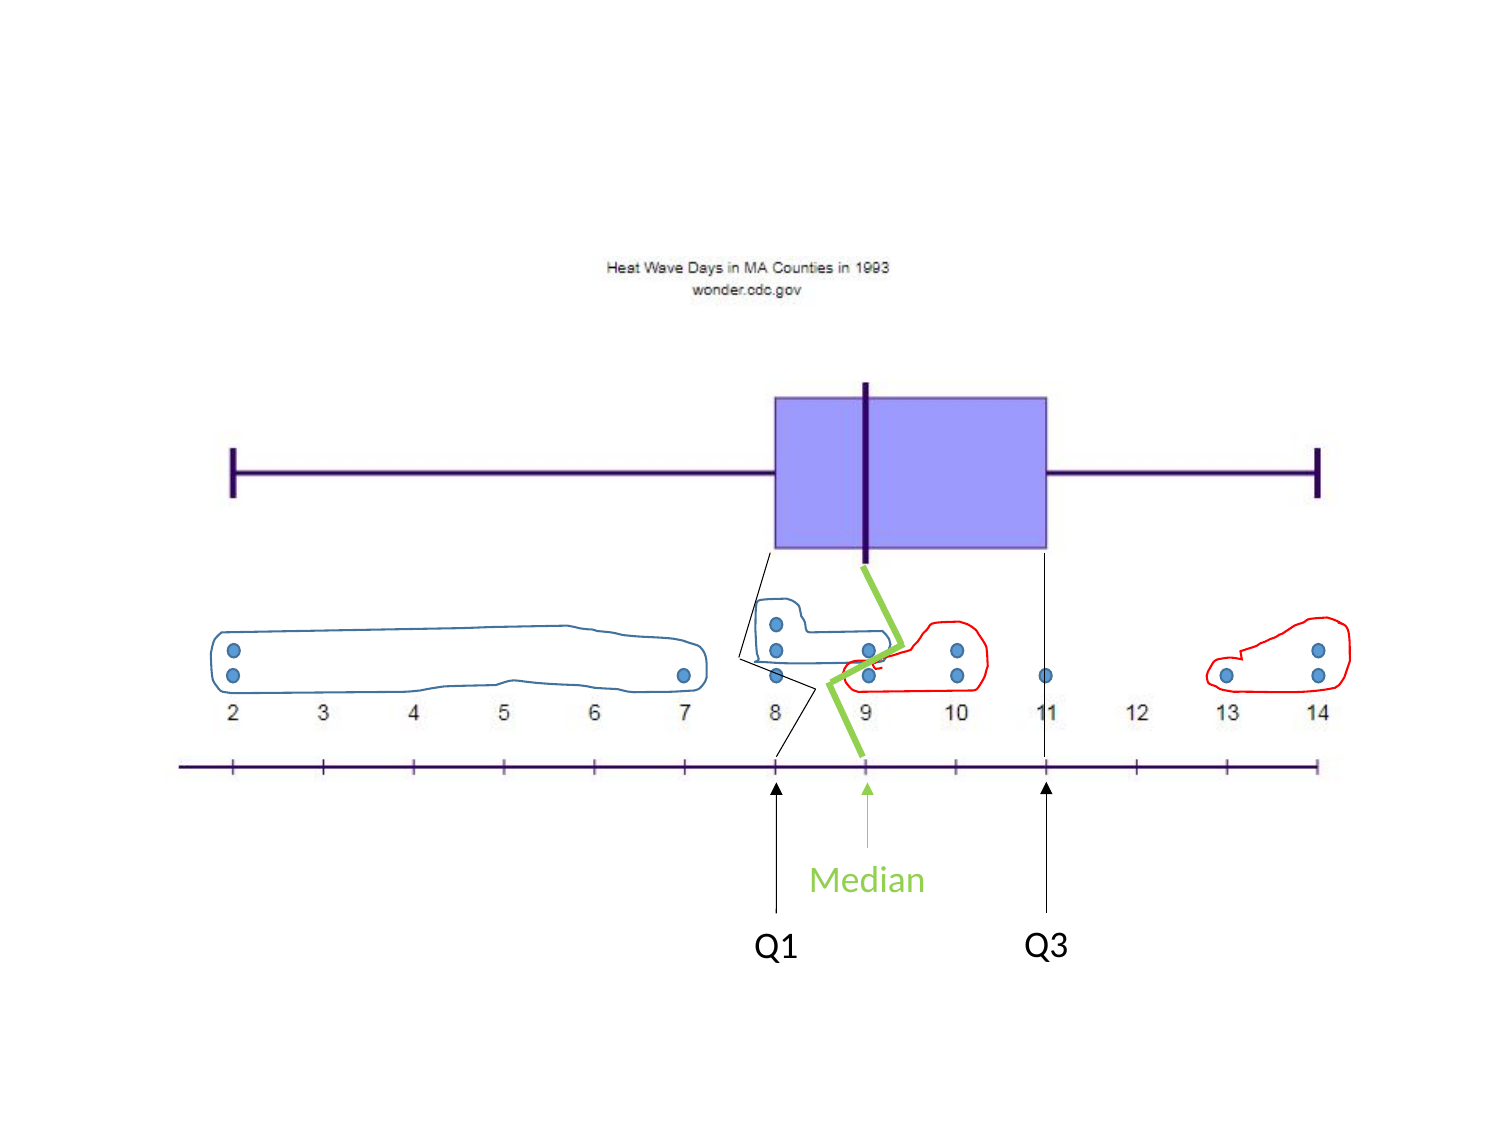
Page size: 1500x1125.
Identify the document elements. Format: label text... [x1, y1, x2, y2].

picture [140, 256, 1360, 869]
text_box Q3 [1009, 912, 1084, 973]
text_box Q1 [739, 913, 814, 974]
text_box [828, 682, 863, 757]
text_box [739, 658, 816, 690]
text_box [862, 566, 902, 643]
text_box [830, 643, 904, 683]
text_box Median [794, 869, 941, 908]
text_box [738, 552, 771, 658]
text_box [776, 688, 816, 757]
